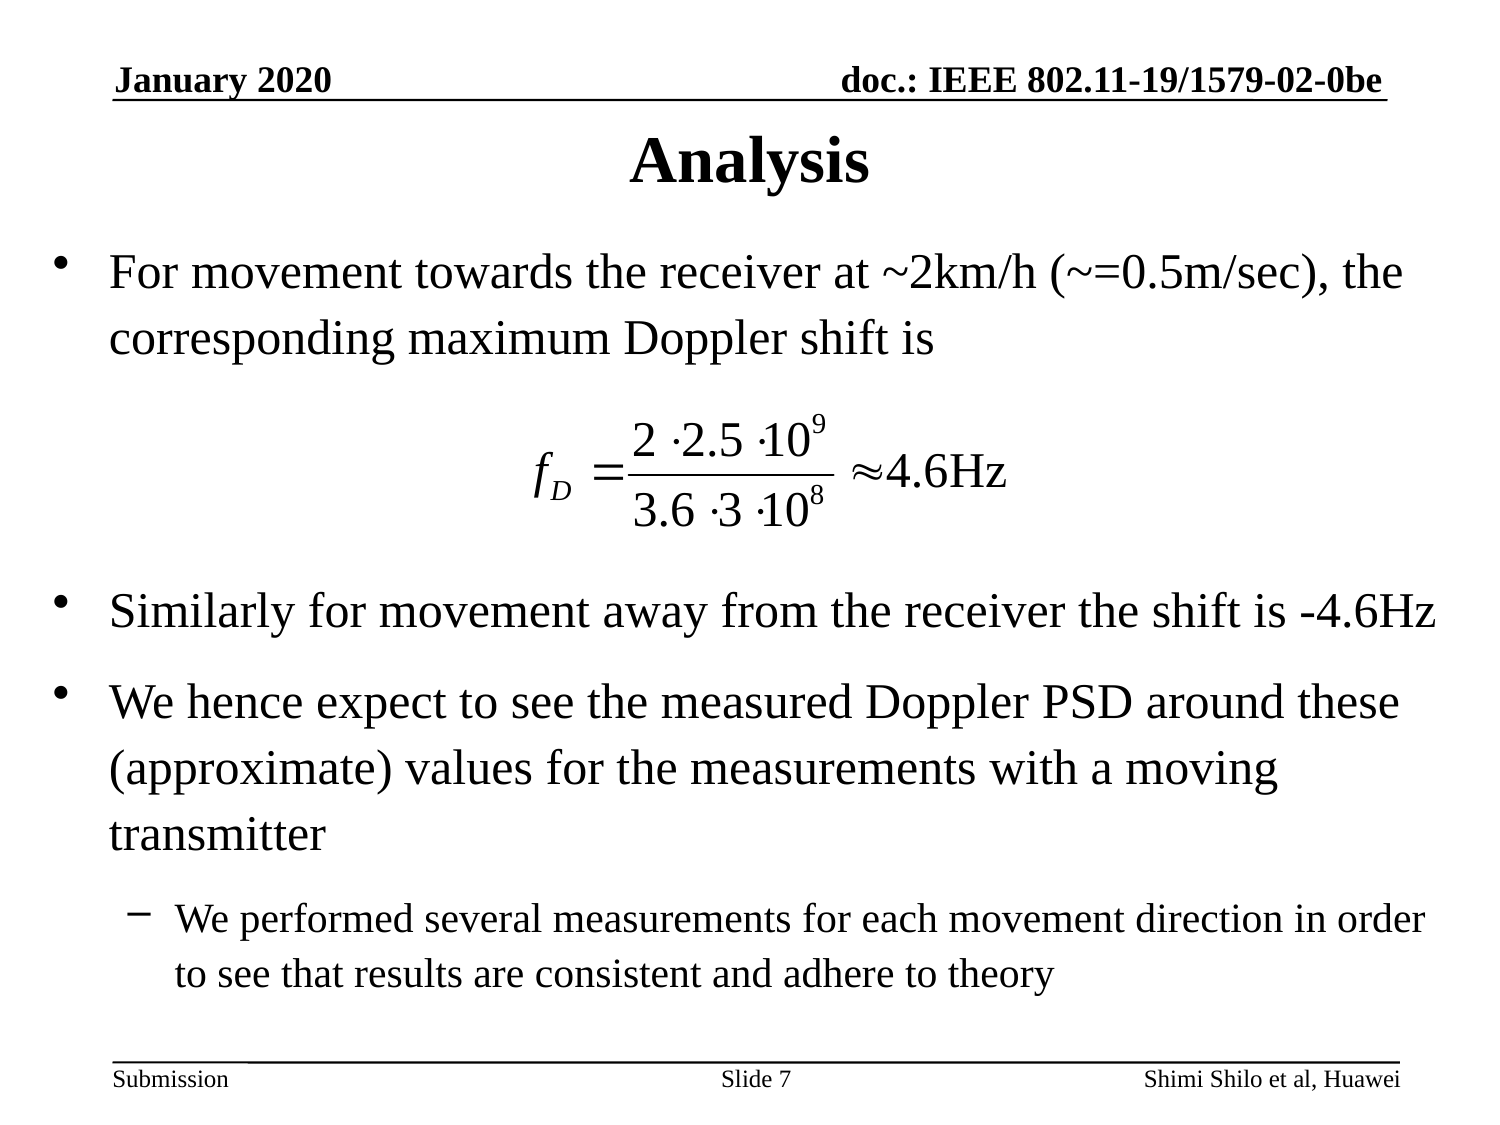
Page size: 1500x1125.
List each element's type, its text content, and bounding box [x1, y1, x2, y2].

list For movement towards the receiver at ~2km/h (~=0.5m/sec), the corresponding maximum Doppler shift is Similarly for movement away from the receiver the shift is -4.6Hz We hence expect to see the measured Doppler PSD around these (approximate) values for the measurements with a moving transmitter We performed several measurements for each movement direction in order to see that results are consistent and adhere to theory [37, 224, 1476, 1051]
slide_number Slide 7 [712, 1061, 800, 1093]
footer Shimi Shilo et al, Huawei [1140, 1061, 1402, 1093]
title Analysis [112, 112, 1388, 201]
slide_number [114, 54, 335, 101]
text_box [516, 399, 1017, 538]
